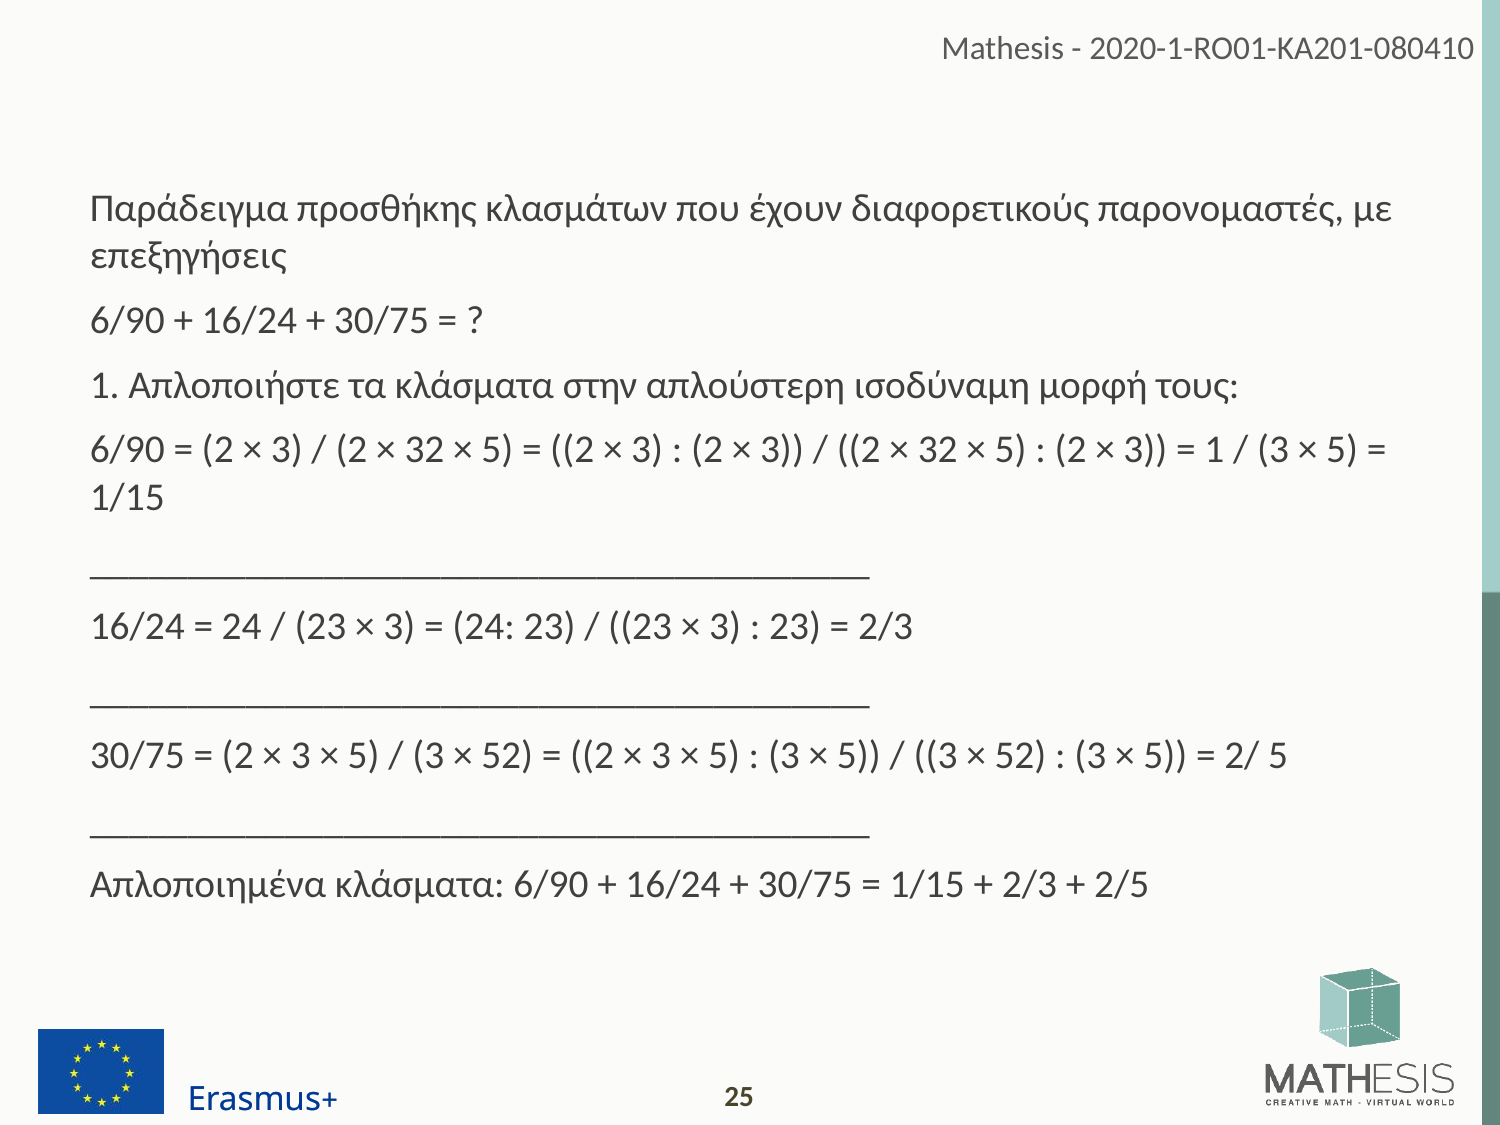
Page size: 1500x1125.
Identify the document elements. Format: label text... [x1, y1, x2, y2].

picture [38, 1029, 164, 1114]
list Παράδειγμα προσθήκης κλασμάτων που έχουν διαφορετικούς παρονομαστές, με επεξηγήσεις 6/90 + 16/24 + 30/75 = ? 1. Απλοποιήστε τα κλάσματα στην απλούστερη ισοδύναμη μορφή τους: 6/90 = (2 × 3) / (2 × 32 × 5) = ((2 × 3) : (2 × 3)) / ((2 × 32 × 5) : (2 × 3)) = 1 / (3 × 5) = 1/15 ________________________________________ 16/24 = 24 / (23 × 3) = (24: 23) / ((23 × 3) : 23) = 2/3 ________________________________________ 30/75 = (2 × 3 × 5) / (3 × 52) = ((2 × 3 × 5) : (3 × 5)) / ((3 × 52) : (3 × 5)) = 2/ 5 ________________________________________ Απλοποιημένα κλάσματα: 6/90 + 16/24 + 30/75 = 1/15 + 2/3 + 2/5 [75, 175, 1425, 918]
